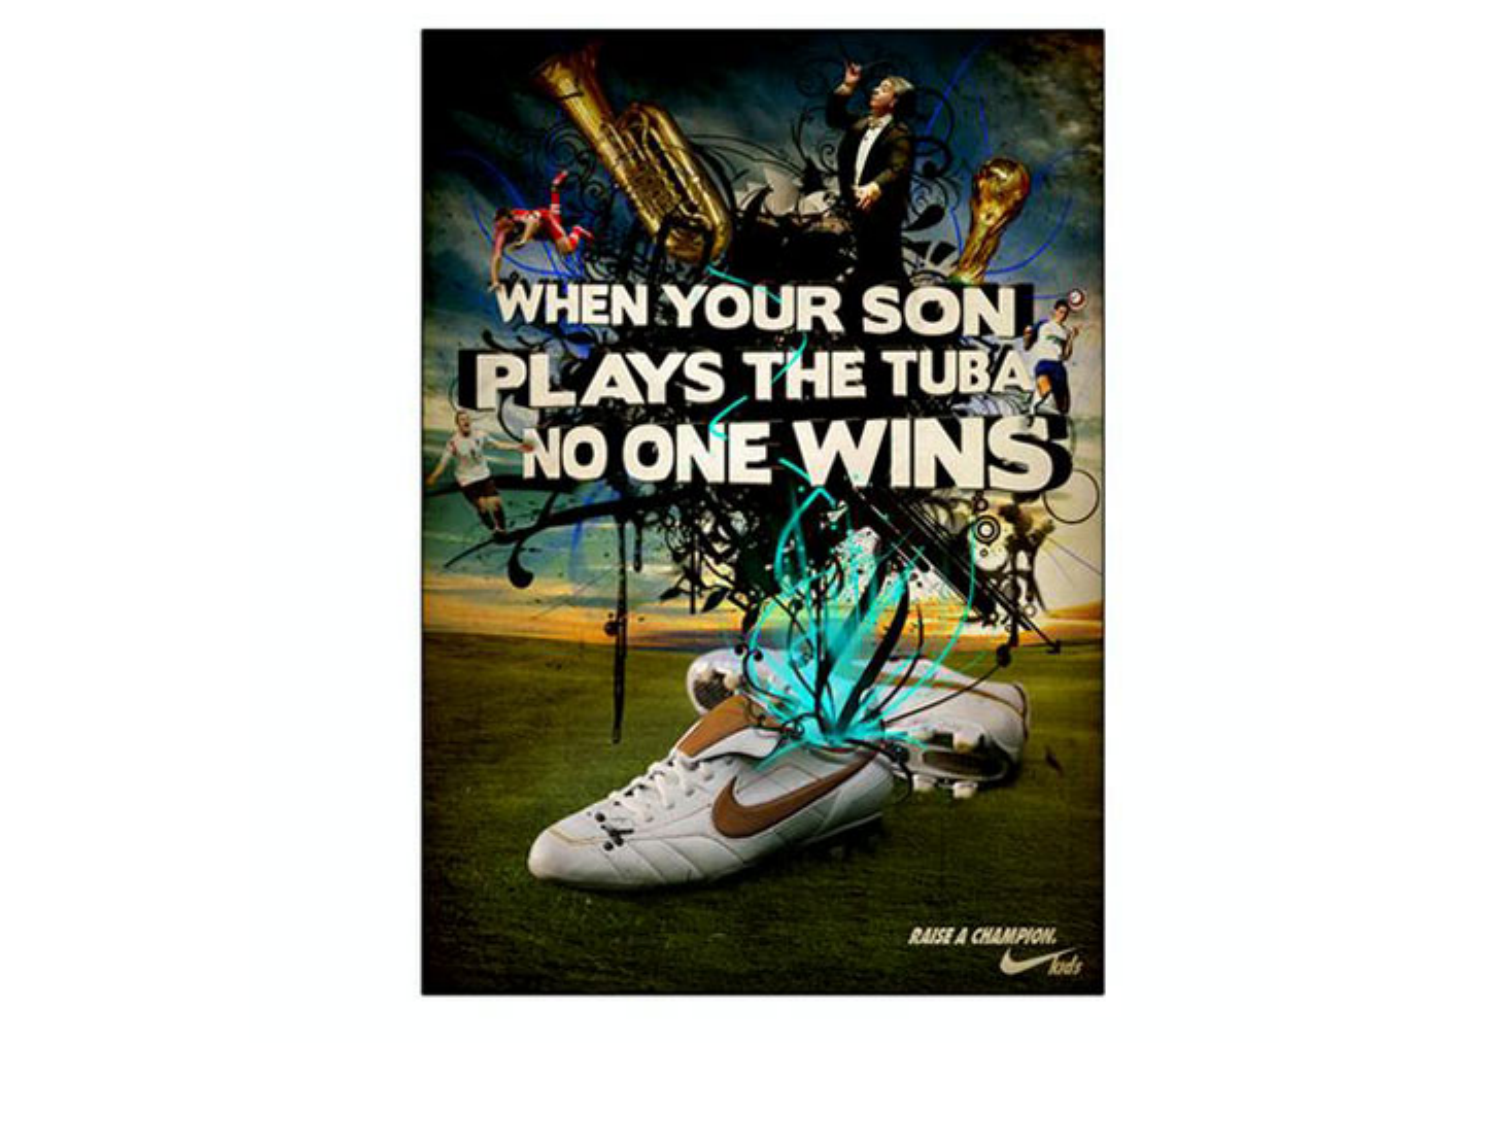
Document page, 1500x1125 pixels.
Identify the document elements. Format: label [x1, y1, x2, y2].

picture [249, 13, 1279, 1043]
